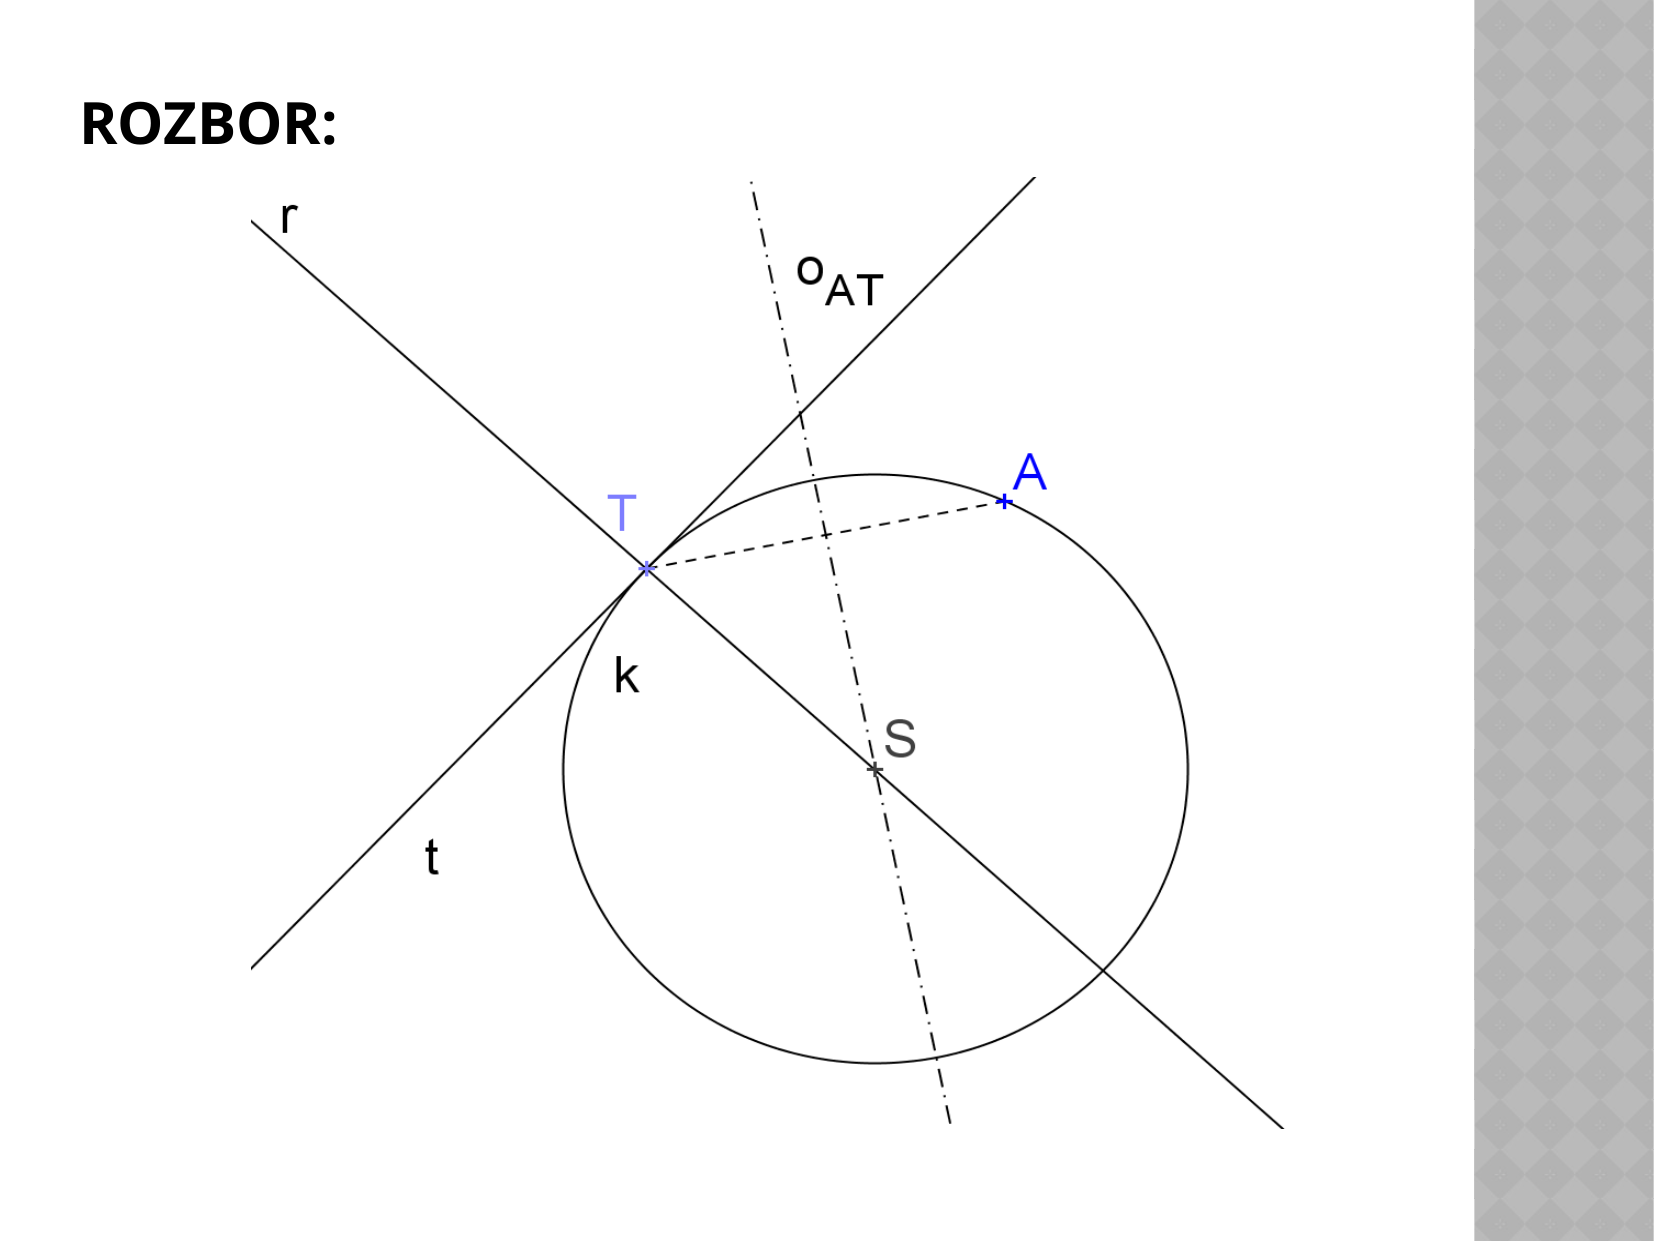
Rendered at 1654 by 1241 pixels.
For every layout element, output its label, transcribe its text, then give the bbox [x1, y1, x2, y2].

picture [251, 176, 1330, 1129]
title Rozbor: [70, 0, 1483, 157]
